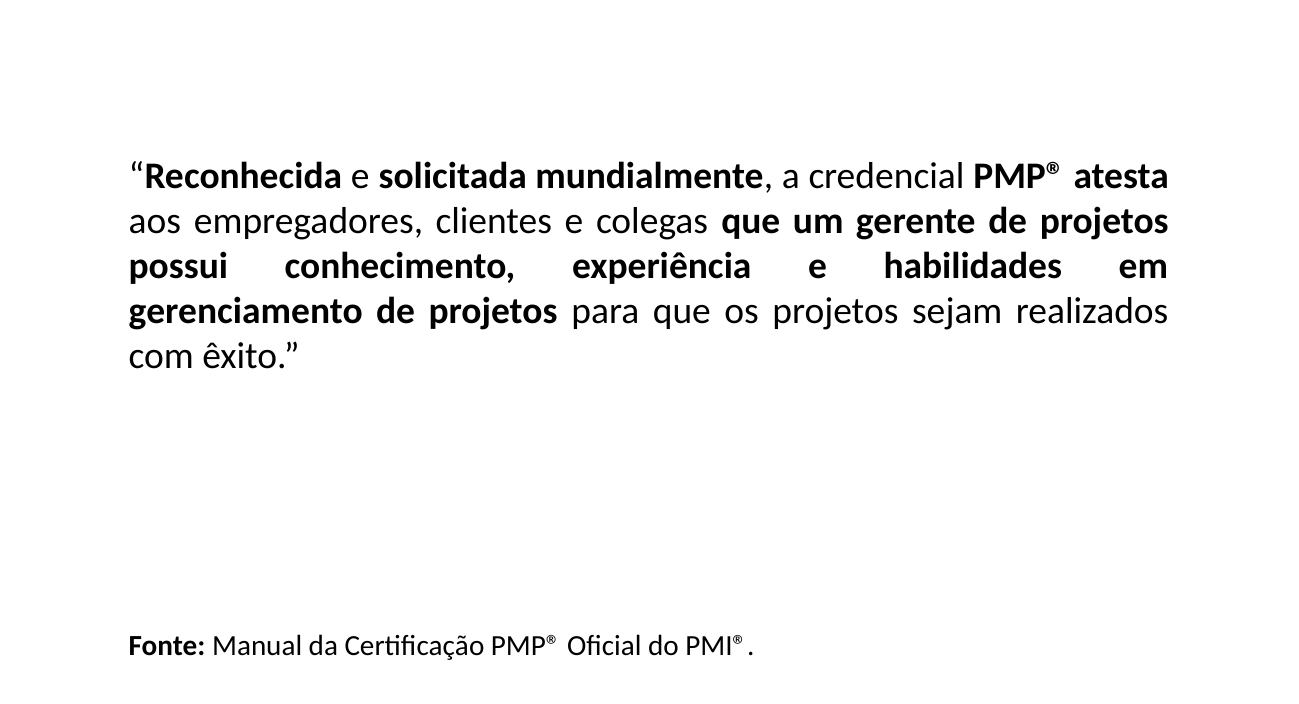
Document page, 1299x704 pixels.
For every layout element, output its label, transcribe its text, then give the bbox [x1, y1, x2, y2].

text_box Fonte: Manual da Certificação PMP® Oficial do PMI®. [117, 620, 1181, 671]
text_box “Reconhecida e solicitada mundialmente, a credencial PMP® atesta aos empregadores, clientes e colegas que um gerente de projetos possui conhecimento, experiência e habilidades em gerenciamento de projetos para que os projetos sejam realizados com êxito.” [117, 145, 1181, 559]
